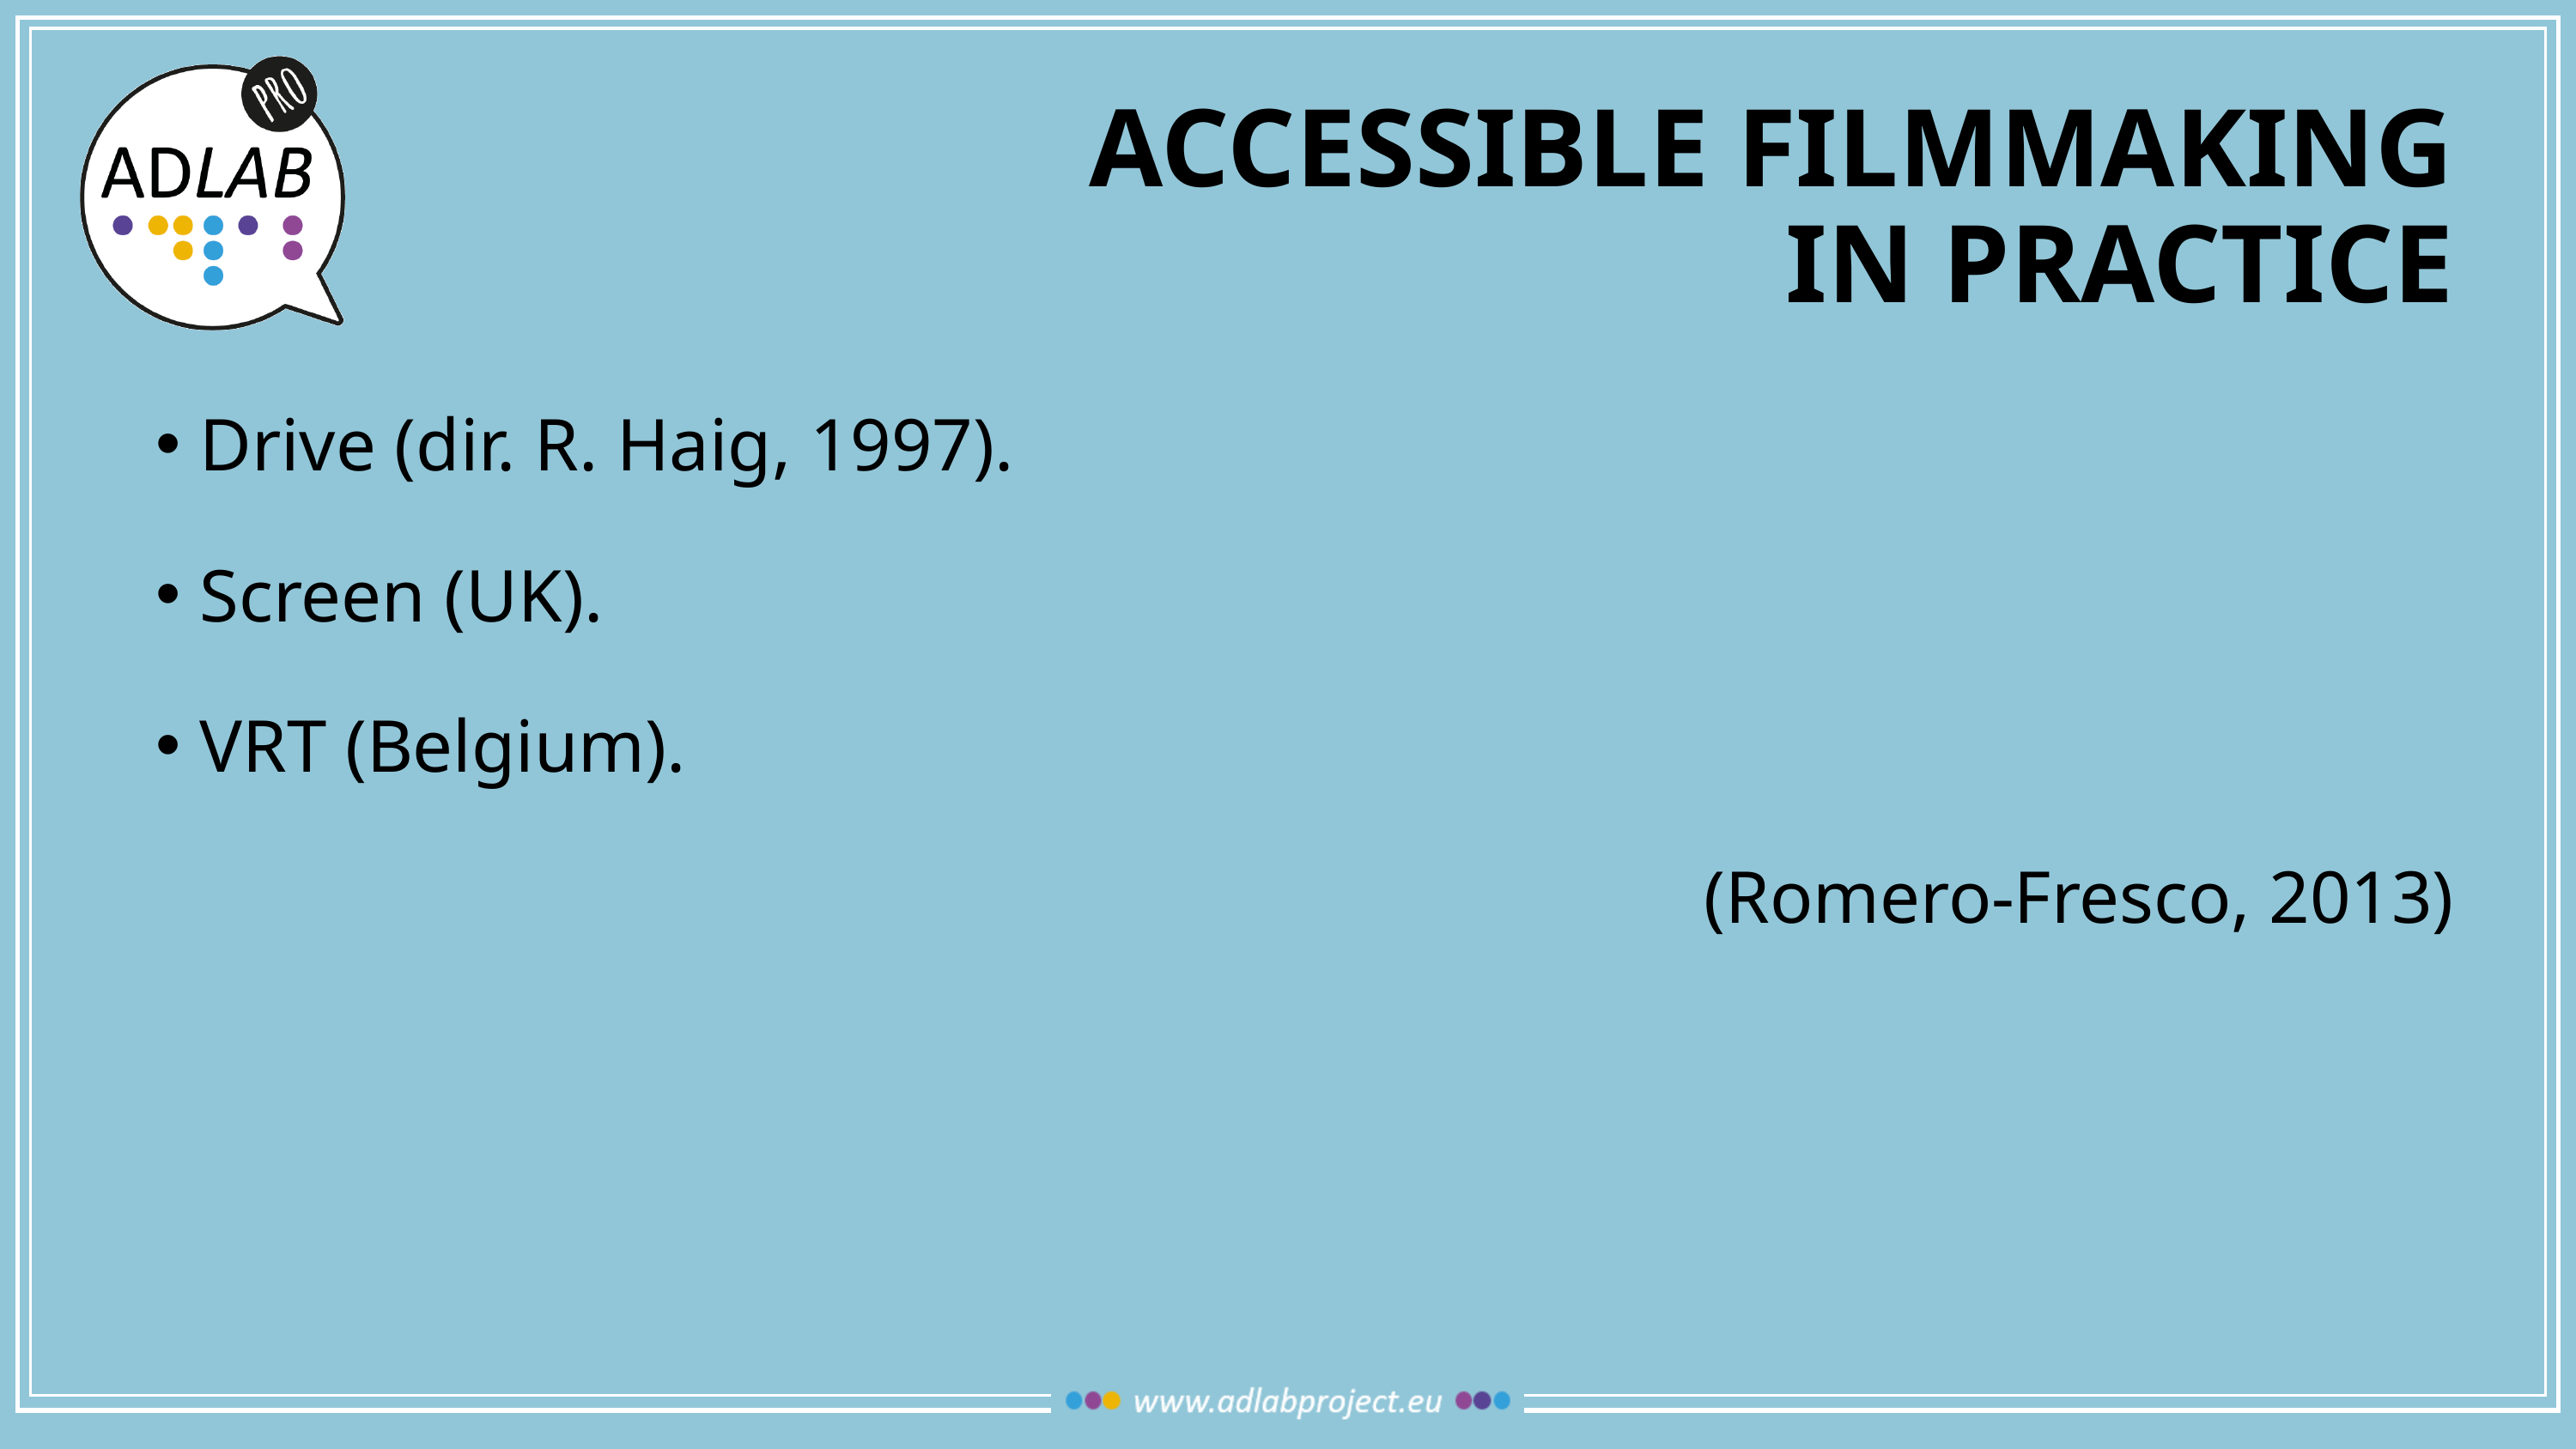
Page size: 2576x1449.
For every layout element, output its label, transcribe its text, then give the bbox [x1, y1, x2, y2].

picture [1051, 1378, 1524, 1429]
picture [72, 49, 353, 330]
title Accessible filmmaking in practice [384, 70, 2467, 350]
list Drive (dir. R. Haig, 1997). Screen (UK). VRT (Belgium). (Romero-Fresco, 2013) [143, 350, 2467, 1056]
